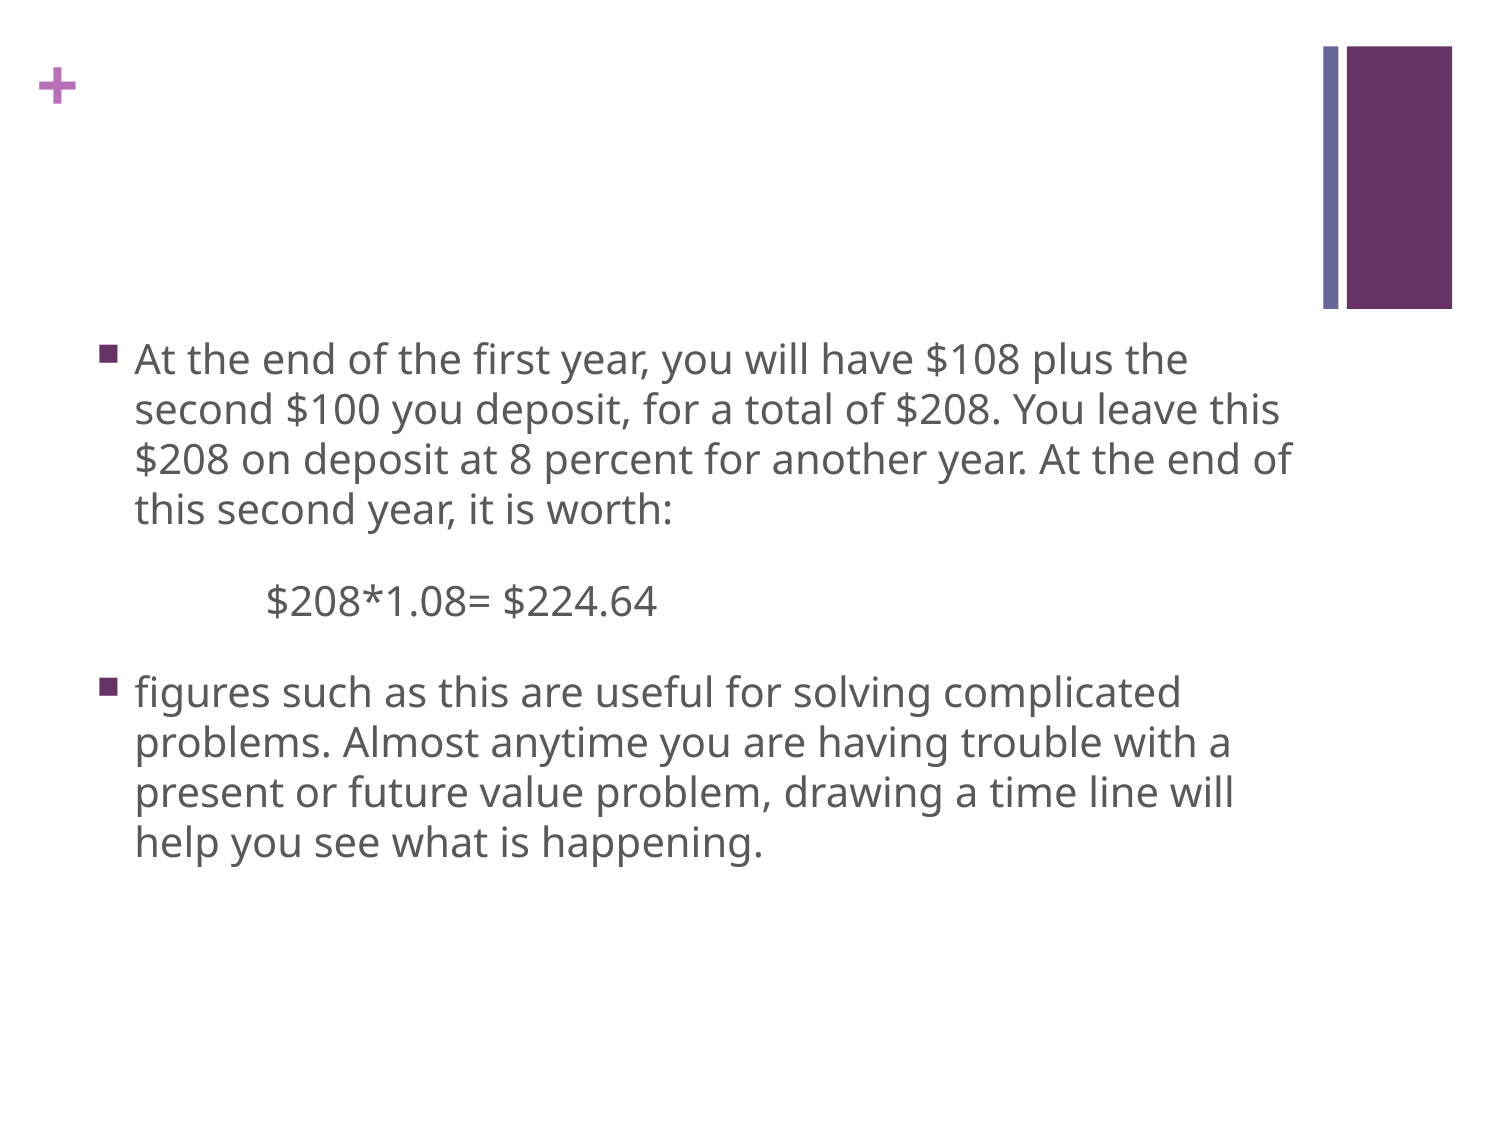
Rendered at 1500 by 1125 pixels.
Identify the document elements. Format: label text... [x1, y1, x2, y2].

list At the end of the first year, you will have $108 plus the second $100 you deposit, for a total of $208. You leave this $208 on deposit at 8 percent for another year. At the end of this second year, it is worth: $208*1.08= $224.64 figures such as this are useful for solving complicated problems. Almost anytime you are having trouble with a present or future value problem, drawing a time line will help you see what is happening. [81, 324, 1322, 1005]
